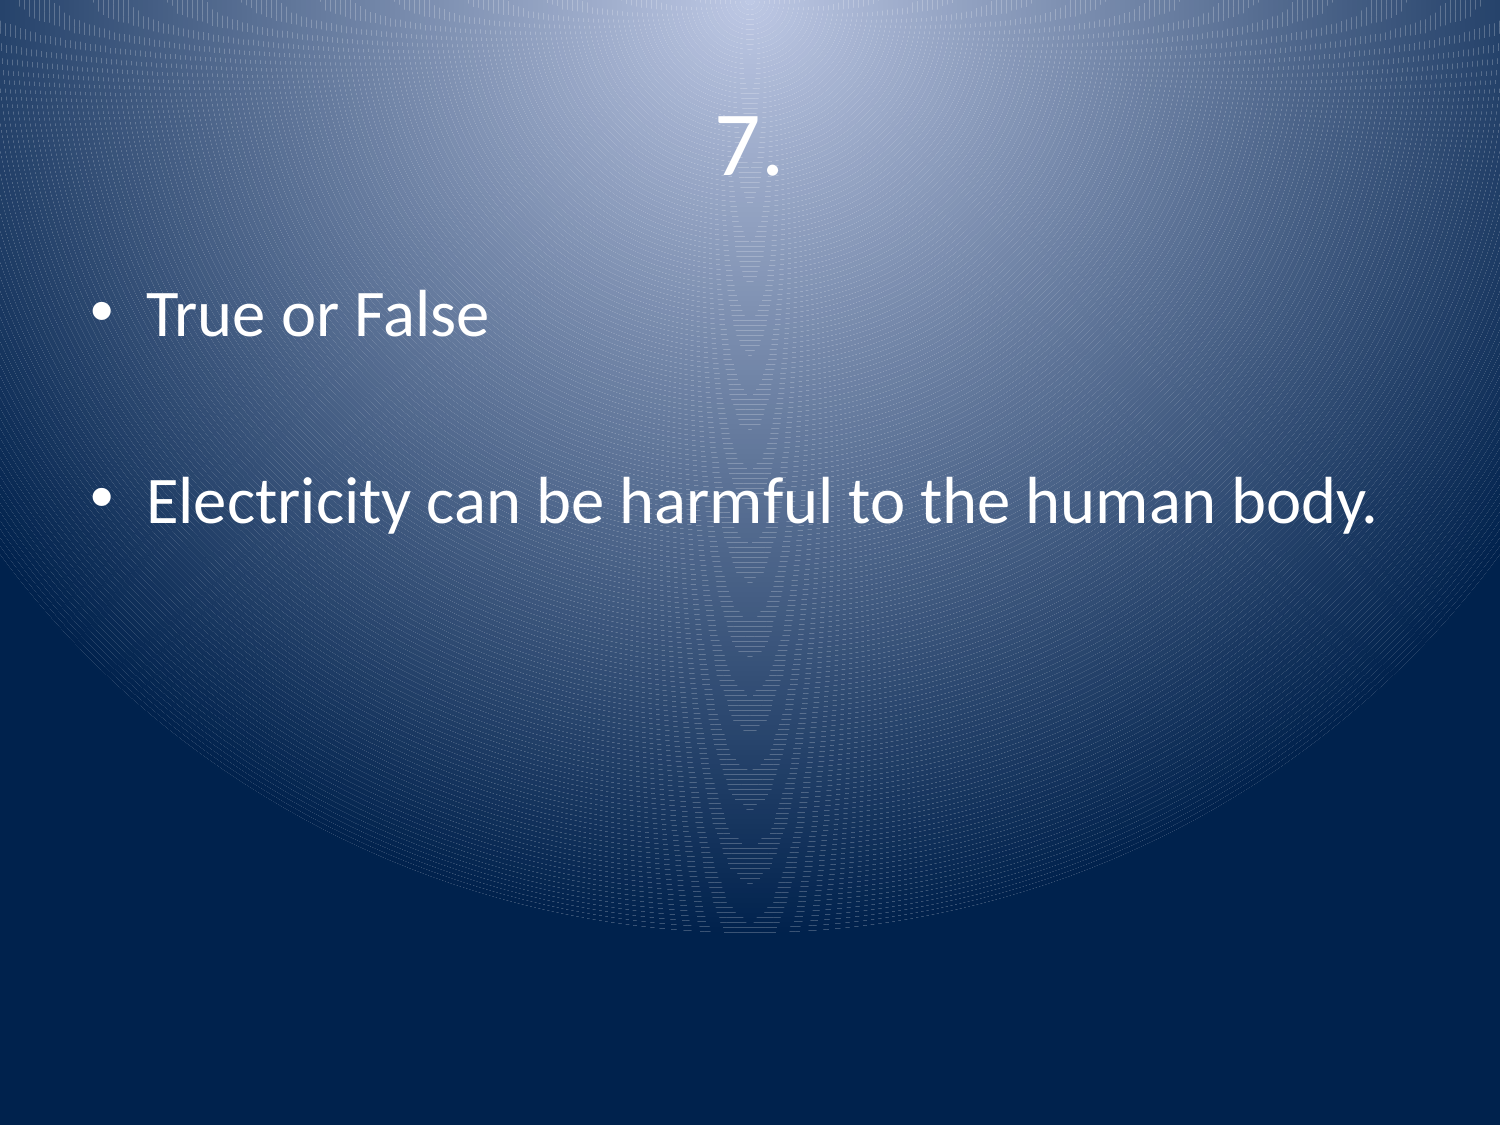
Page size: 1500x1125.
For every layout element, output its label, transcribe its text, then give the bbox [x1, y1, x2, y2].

list True or False Electricity can be harmful to the human body. [75, 262, 1425, 1005]
title 7. [75, 45, 1425, 233]
